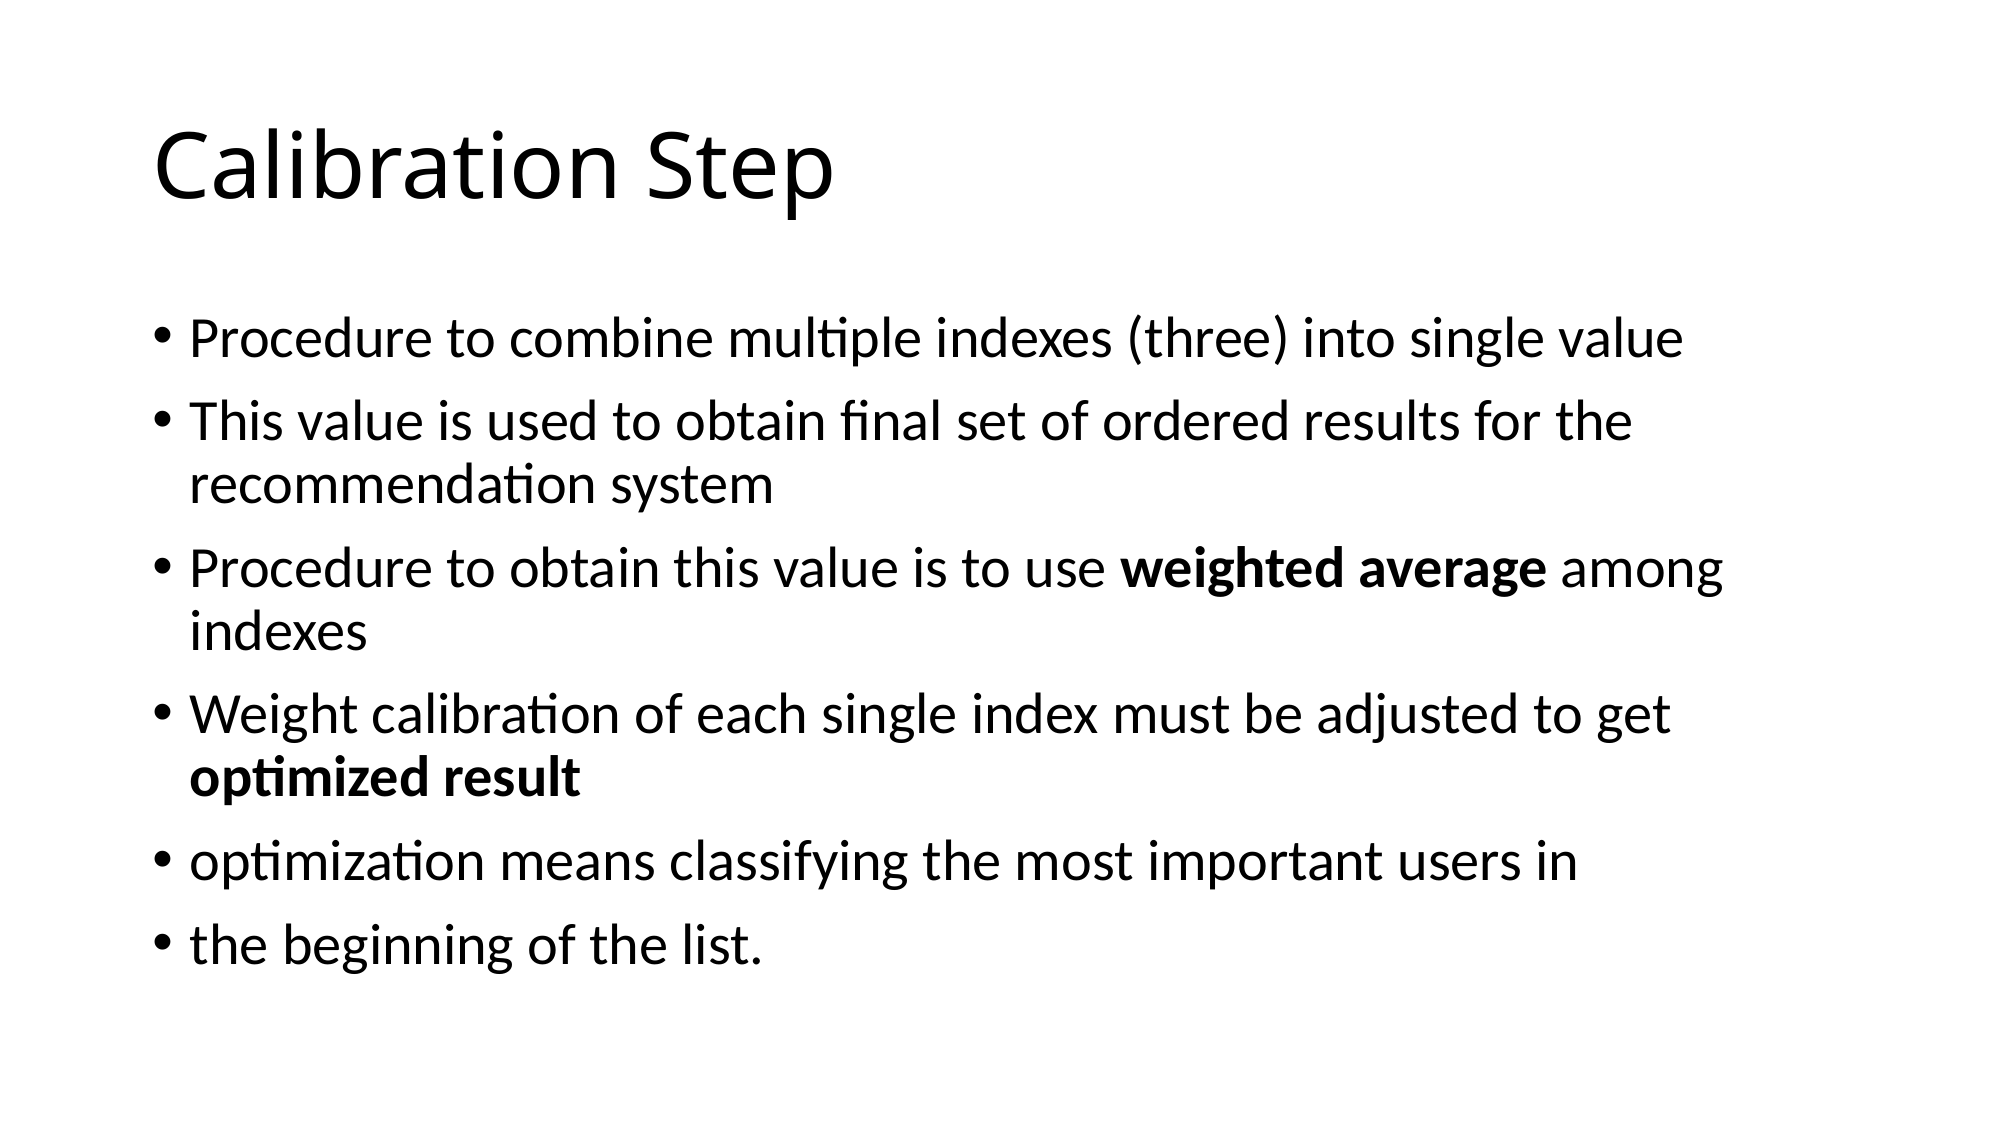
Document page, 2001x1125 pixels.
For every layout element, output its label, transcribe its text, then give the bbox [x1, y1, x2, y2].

title Calibration Step [137, 59, 1863, 278]
list Procedure to combine multiple indexes (three) into single value This value is used to obtain final set of ordered results for the recommendation system Procedure to obtain this value is to use weighted average among indexes Weight calibration of each single index must be adjusted to get optimized result optimization means classifying the most important users in the beginning of the list. [137, 299, 1863, 1014]
